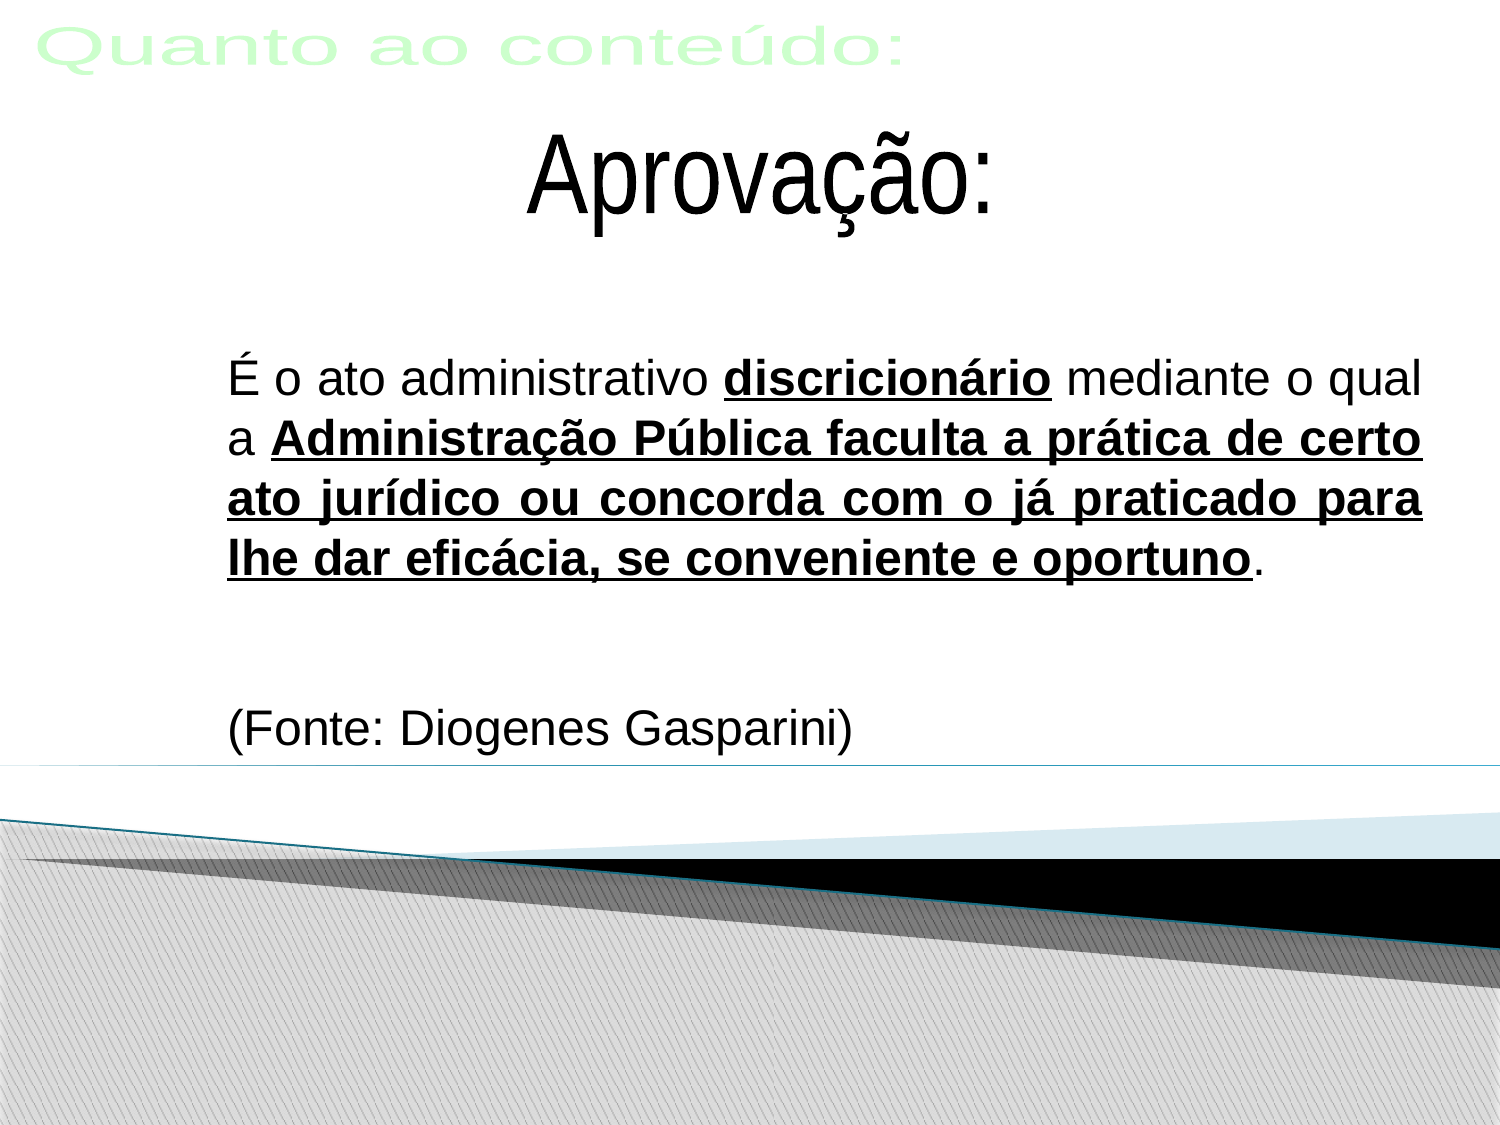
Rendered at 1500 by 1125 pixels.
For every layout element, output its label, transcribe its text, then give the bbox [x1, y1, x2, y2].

text_box É o ato administrativo discricionário mediante o qual a Administração Pública faculta a prática de certo ato jurídico ou concorda com o já praticado para lhe dar eficácia, se conveniente e oportuno. (Fonte: Diogenes Gasparini) [212, 338, 1438, 848]
picture [5, 859, 1500, 989]
